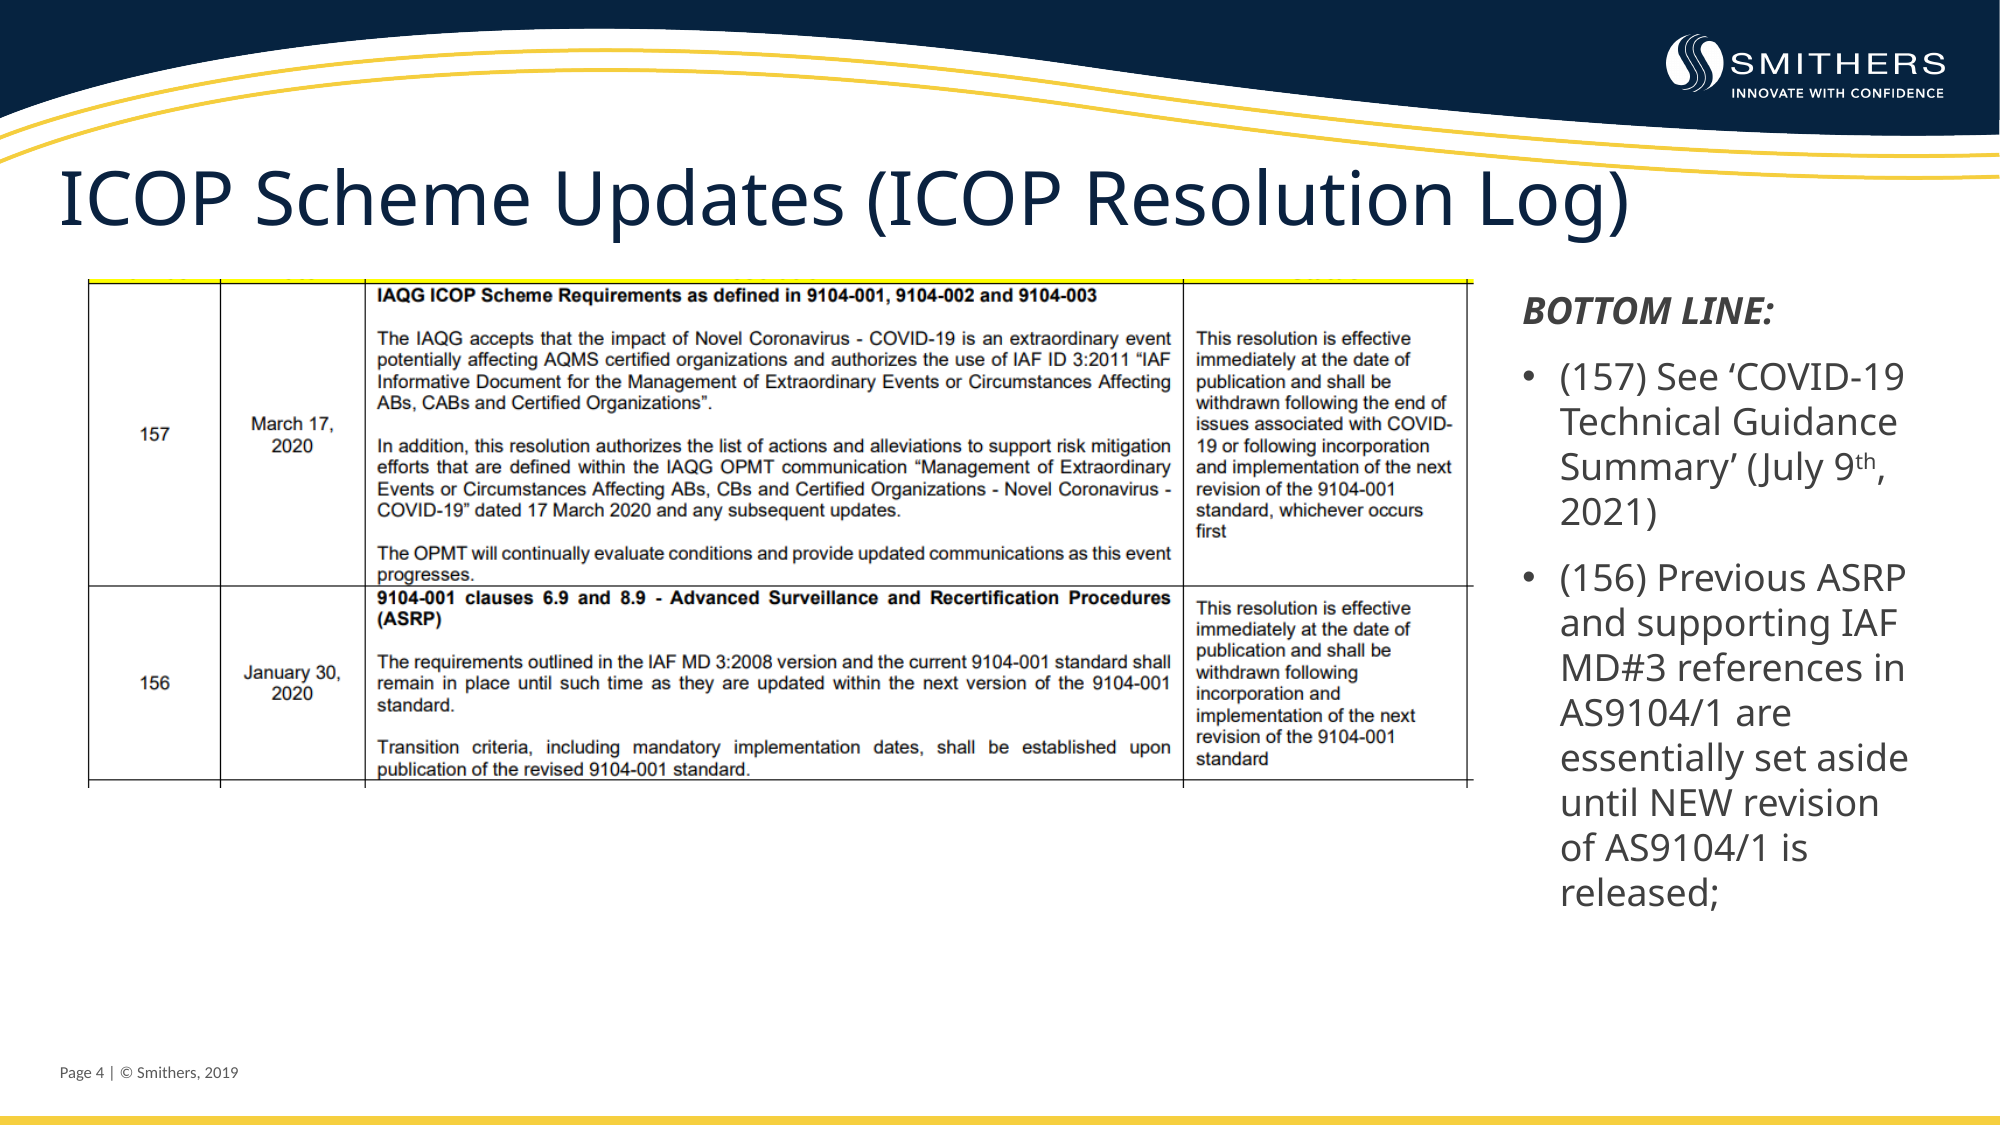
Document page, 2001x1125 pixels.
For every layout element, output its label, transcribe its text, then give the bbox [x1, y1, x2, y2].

picture [79, 279, 1474, 788]
text_box ICOP Scheme Updates (ICOP Resolution Log) [59, 108, 1642, 294]
text_box BOTTOM LINE: (157) See ‘COVID-19 Technical Guidance Summary’ (July 9th, 2021) (156) Previous ASRP and supporting IAF MD#3 references in AS9104/1 are essentially set aside until NEW revision of AS9104/1 is released; [1507, 279, 1936, 910]
picture [0, 0, 2000, 194]
slide_number Page 4 | © Smithers, 2019 [59, 1029, 371, 1083]
